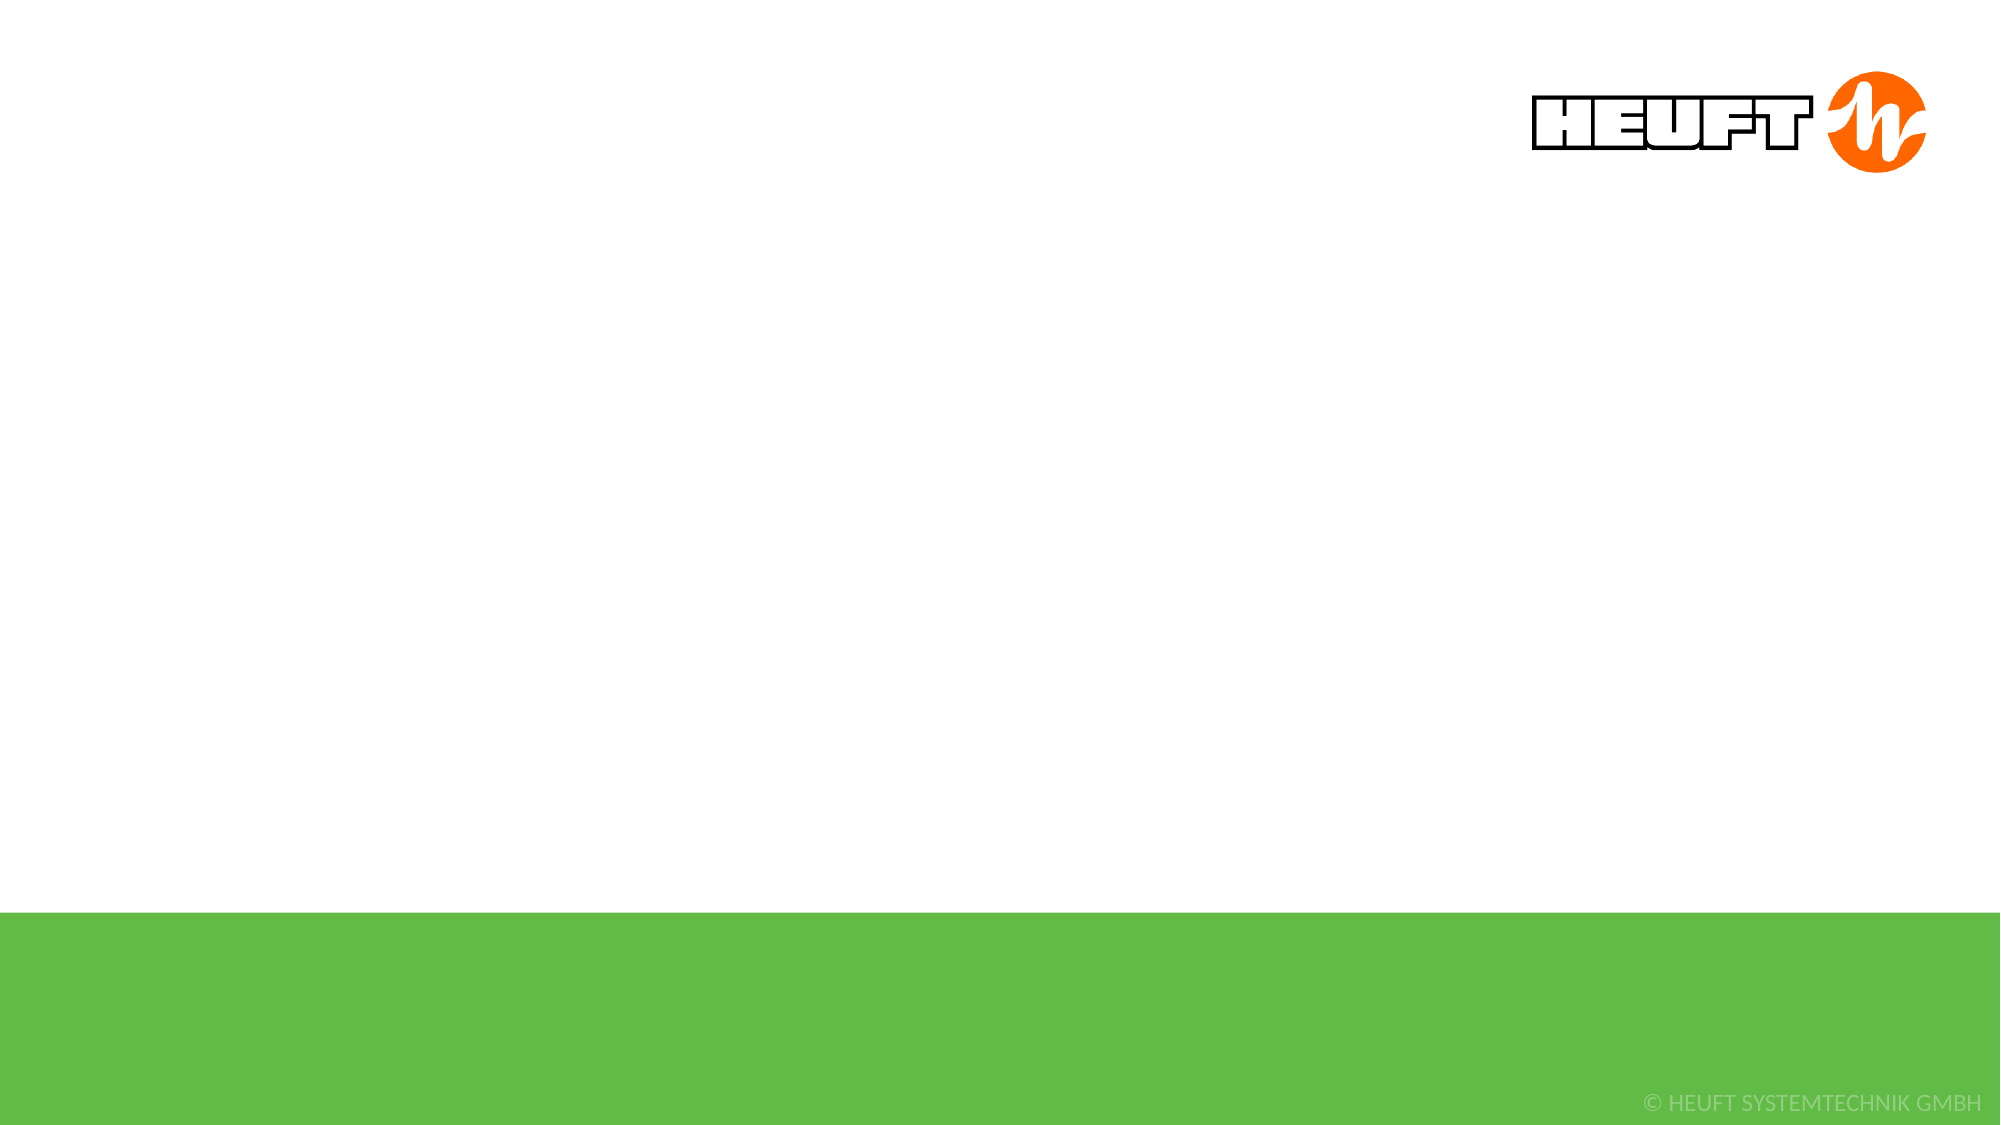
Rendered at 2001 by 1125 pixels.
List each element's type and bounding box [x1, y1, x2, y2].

picture [1532, 71, 1927, 173]
